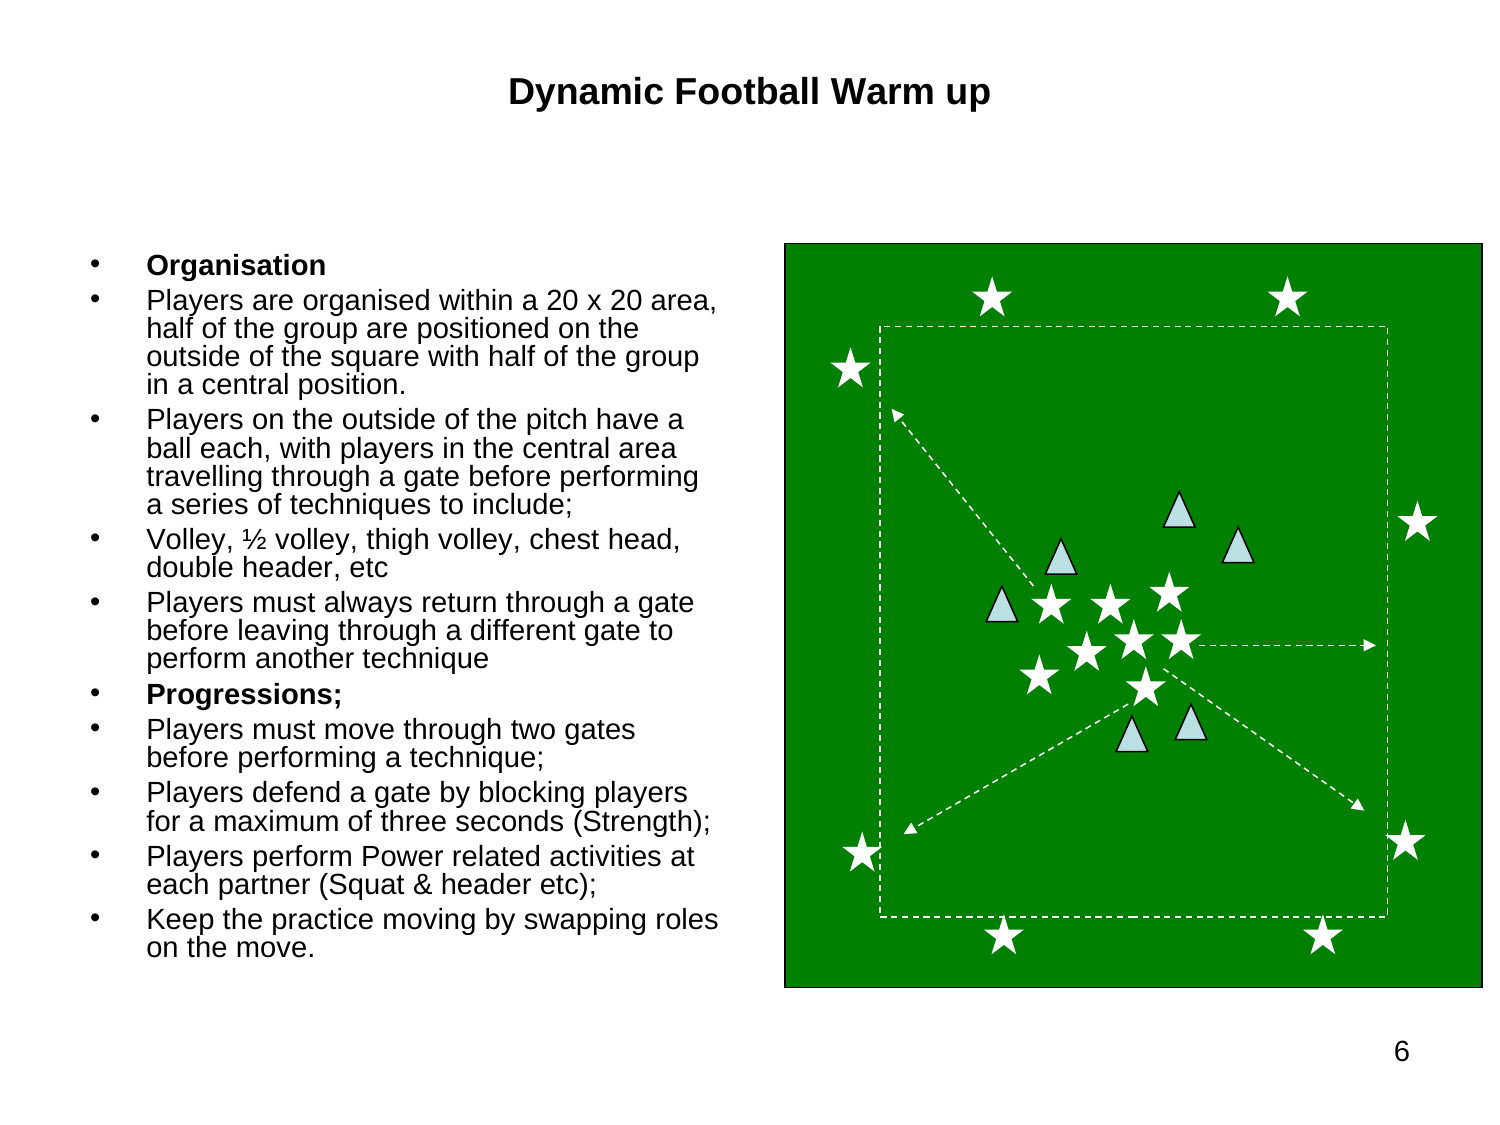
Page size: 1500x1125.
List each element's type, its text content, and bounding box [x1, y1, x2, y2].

text_box [879, 326, 1388, 917]
title Dynamic Football Warm up [75, 0, 1425, 183]
text_box [832, 350, 869, 386]
text_box [1388, 822, 1424, 858]
text_box [844, 834, 879, 870]
text_box [1175, 704, 1207, 740]
text_box [986, 917, 1022, 953]
text_box [986, 586, 1018, 622]
text_box [1163, 491, 1196, 528]
text_box [903, 822, 918, 835]
text_box [785, 243, 1483, 988]
text_box [1350, 798, 1365, 811]
text_box [1269, 278, 1306, 315]
text_box [974, 278, 1010, 315]
text_box [1399, 503, 1436, 539]
list Organisation Players are organised within a 20 x 20 area, half of the group are positioned on the outside of the square with half of the group in a central position. Players on the outside of the pitch have a ball each, with players in the central area travelling through a gate before performing a series of techniques to include; Volley, ½ volley, thigh volley, chest head, double header, etc Players must always return through a gate before leaving through a different gate to perform another technique Progressions; Players must move through two gates before performing a technique; Players defend a gate by blocking players for a maximum of three seconds (Strength); Players perform Power related activities at each partner (Squat & header etc); Keep the practice moving by swapping roles on the move. [75, 245, 738, 988]
text_box [1222, 527, 1254, 563]
text_box [1116, 716, 1148, 752]
text_box [1045, 538, 1077, 575]
text_box [1305, 917, 1341, 953]
text_box <number> [1074, 1024, 1425, 1103]
text_box [1363, 639, 1377, 652]
text_box [891, 408, 905, 423]
